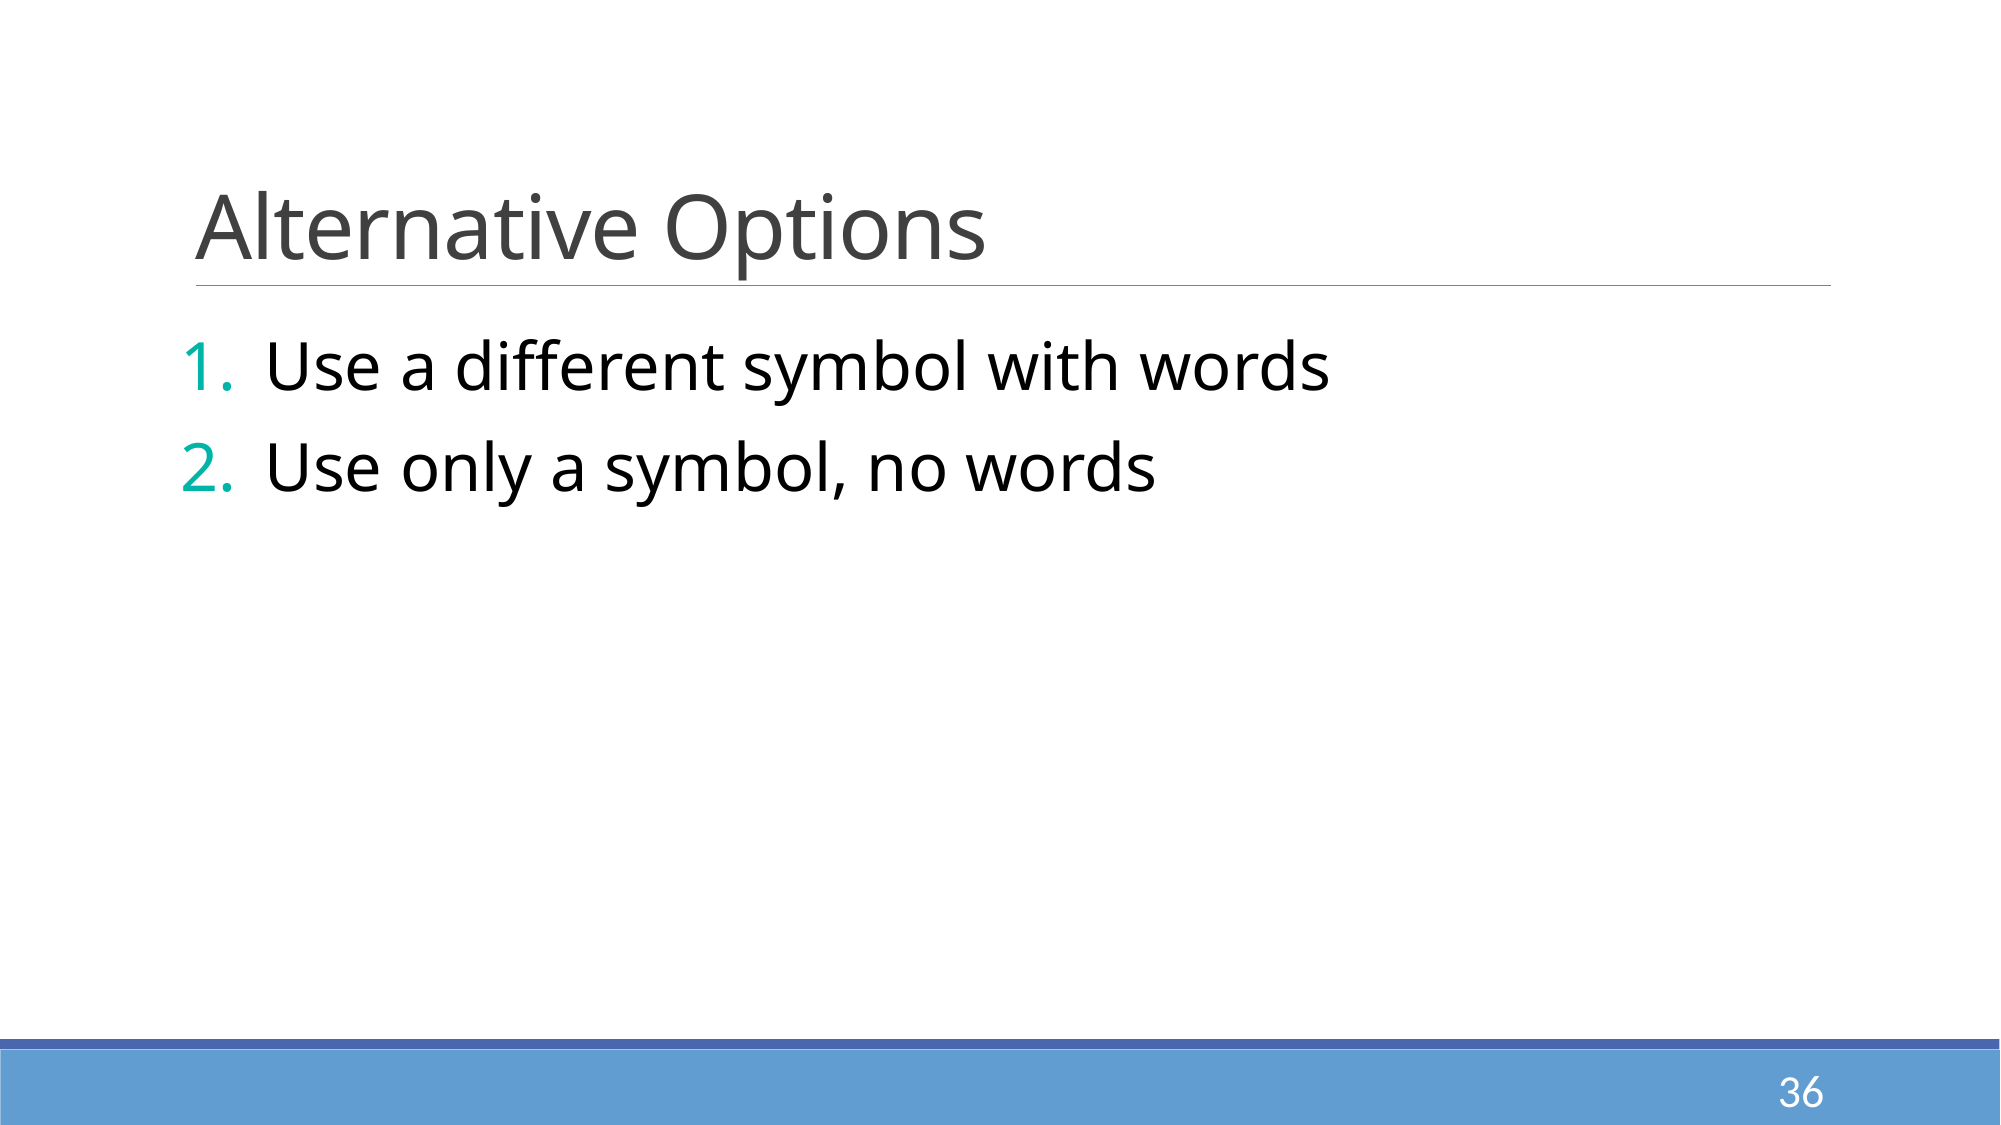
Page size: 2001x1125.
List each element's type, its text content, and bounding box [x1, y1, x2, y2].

slide_number 36 [1624, 1059, 1840, 1120]
list Use a different symbol with words Use only a symbol, no words [180, 325, 1840, 954]
title Alternative Options [180, 47, 1840, 285]
